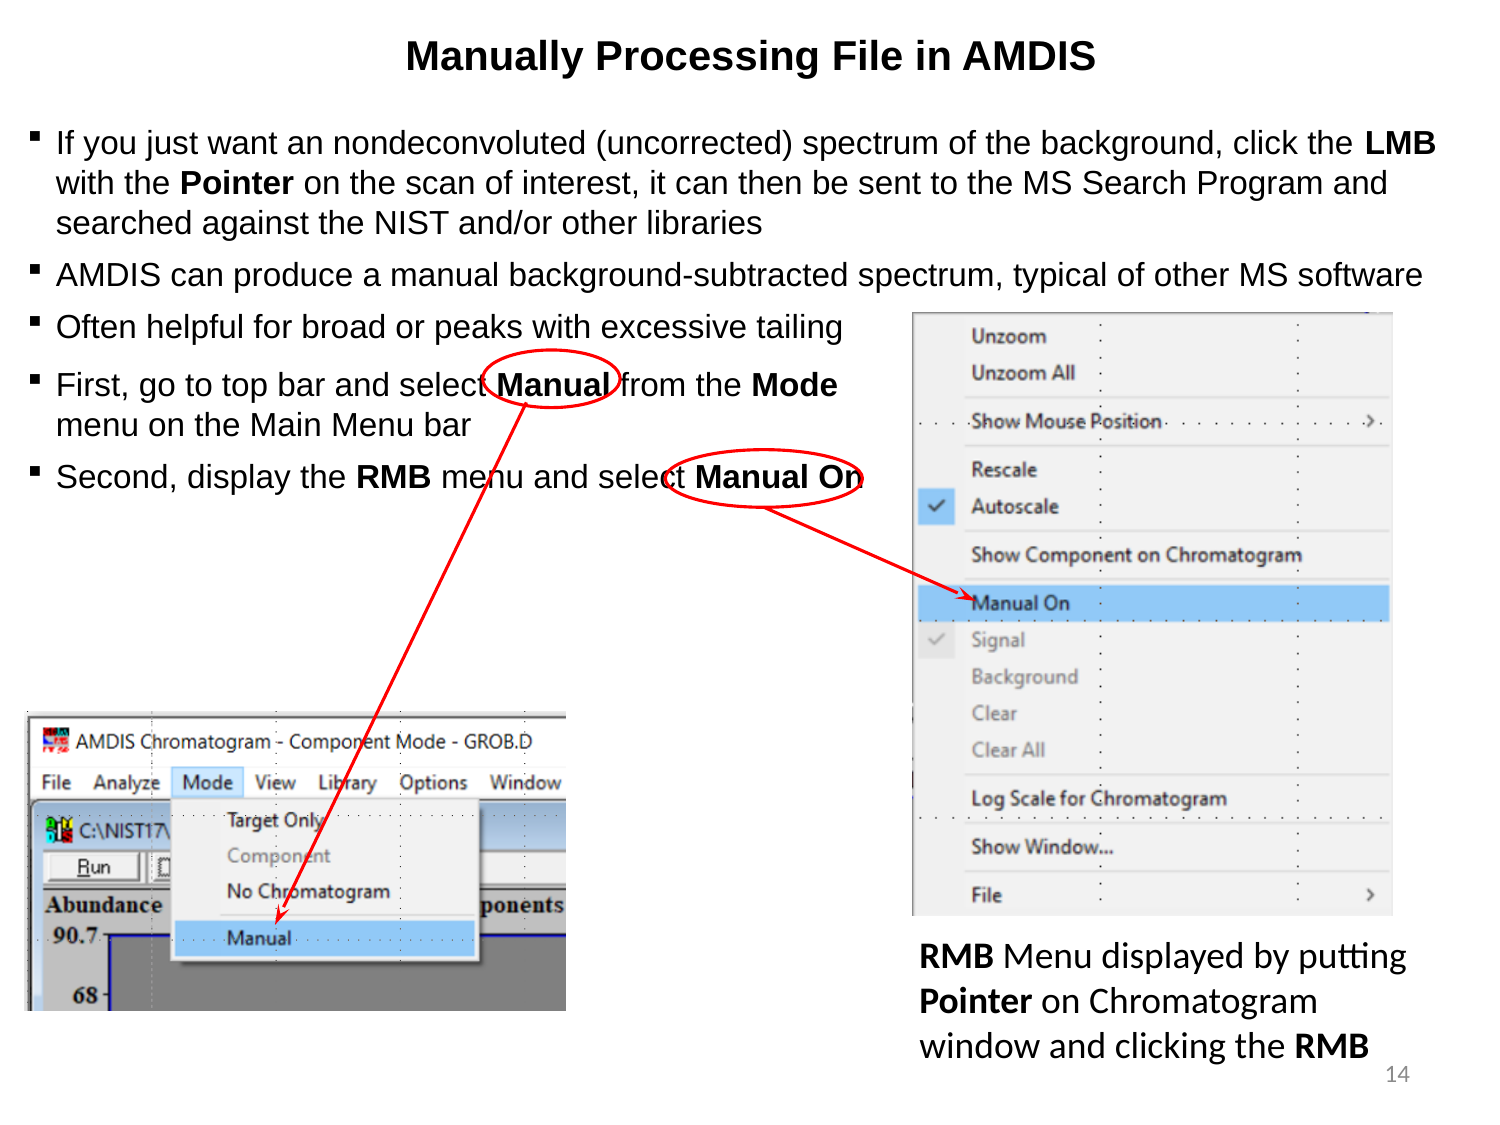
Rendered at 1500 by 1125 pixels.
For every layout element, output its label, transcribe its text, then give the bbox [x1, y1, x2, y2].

text_box First, go to top bar and select Manual from the Mode menu on the Main Menu bar Second, display the RMB menu and select Manual On [530, 355, 905, 503]
text_box [663, 447, 865, 510]
text_box [480, 347, 623, 410]
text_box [763, 507, 977, 602]
text_box First, go to top bar and select Manual from the Mode menu on the Main Menu bar Second, display the RMB menu and select Manual On [12, 355, 503, 503]
slide_number 14 [1074, 1042, 1425, 1103]
text_box If you just want an nondeconvoluted (uncorrected) spectrum of the background, click the LMB with the Pointer on the scan of interest, it can then be sent to the MS Search Program and searched against the NIST and/or other libraries AMDIS can produce a manual background-subtracted spectrum, typical of other MS software Often helpful for broad or peaks with excessive tailing [12, 113, 1500, 353]
picture [912, 312, 1393, 916]
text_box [274, 402, 527, 926]
text_box Manually Processing File in AMDIS [390, 21, 1112, 87]
text_box RMB Menu displayed by putting Pointer on Chromatogram window and clicking the RMB [904, 923, 1450, 1074]
picture [24, 711, 566, 1011]
